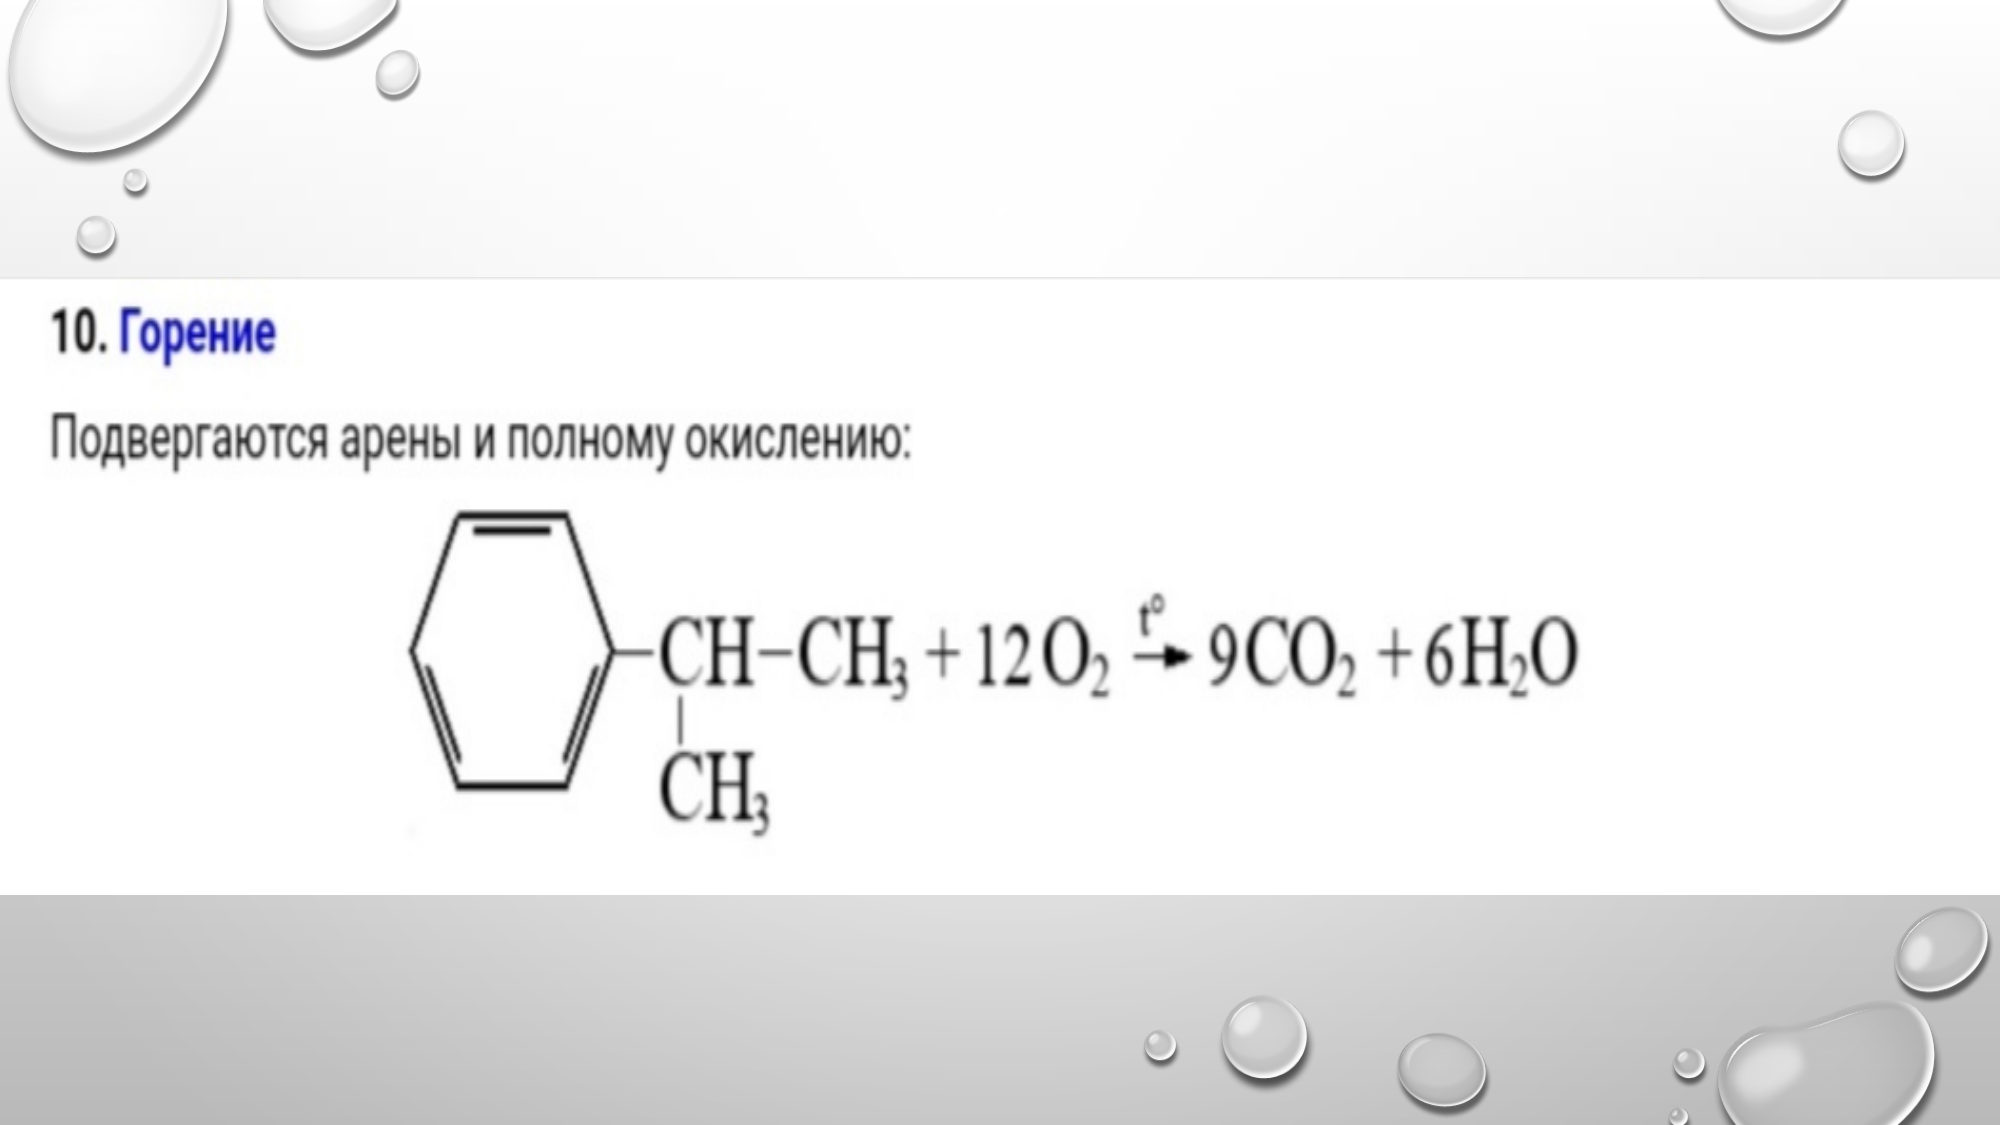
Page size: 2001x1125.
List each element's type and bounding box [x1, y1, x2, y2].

picture [0, 0, 2000, 277]
picture [0, 895, 2000, 1125]
list [0, 277, 2000, 895]
